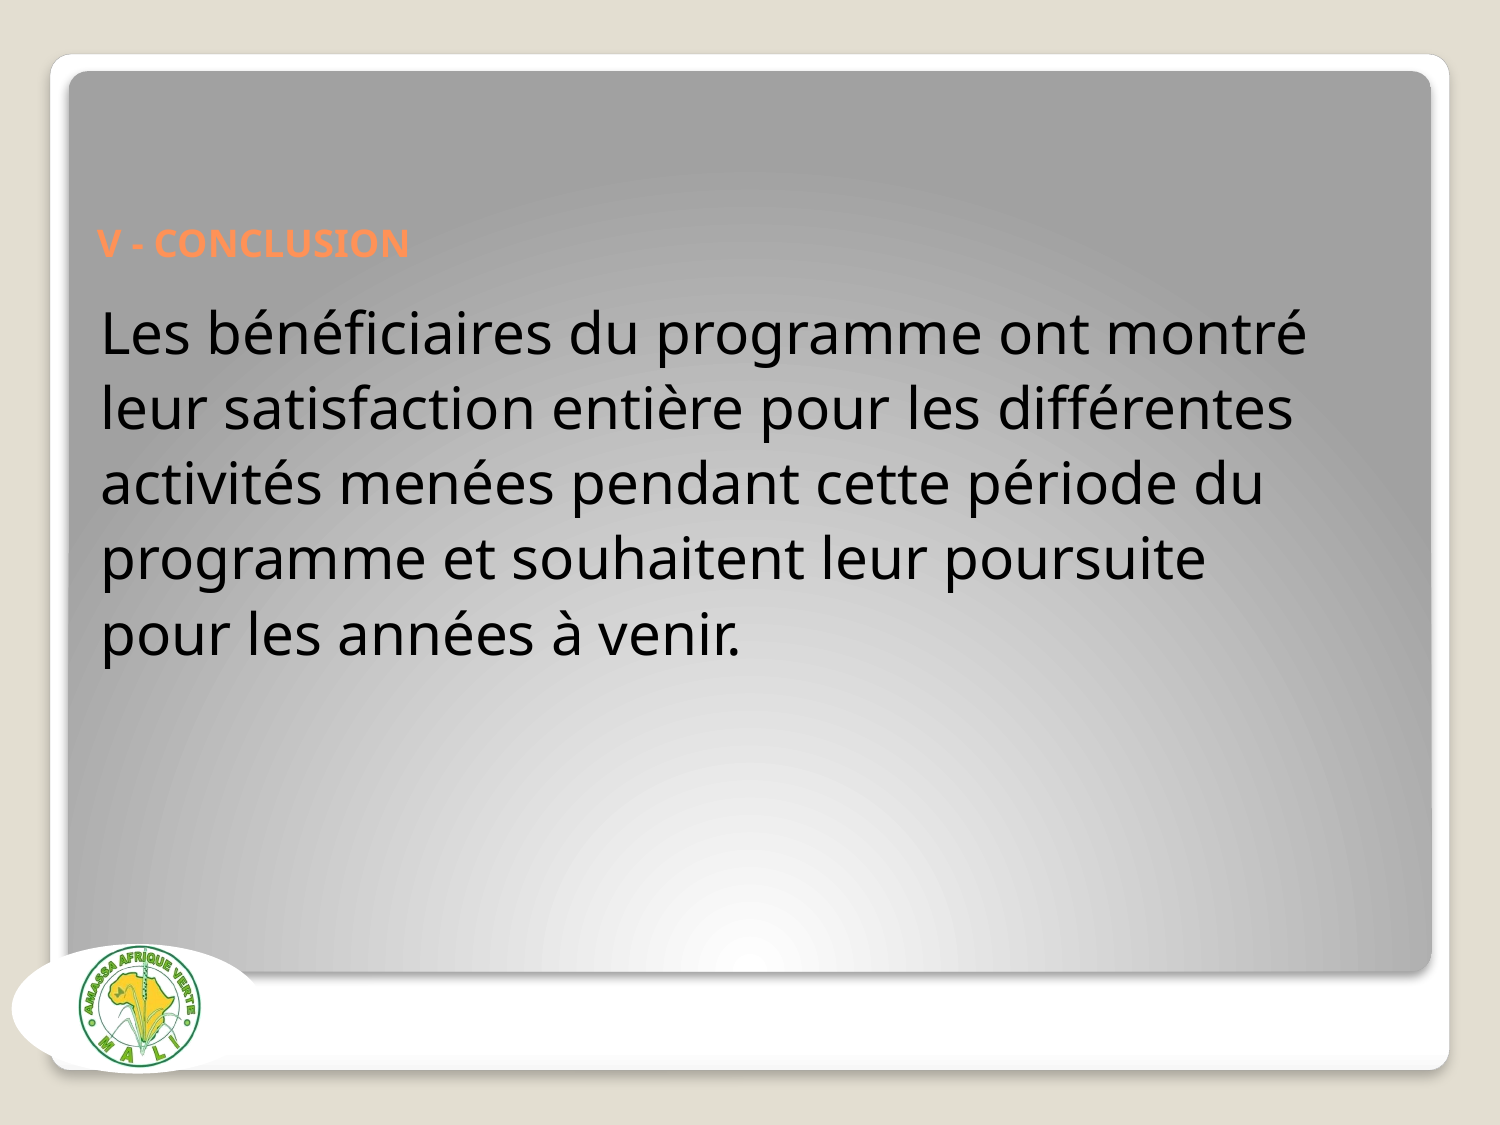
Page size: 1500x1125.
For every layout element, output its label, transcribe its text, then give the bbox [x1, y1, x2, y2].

title V - CONCLUSION [82, 210, 1425, 273]
list Les bénéficiaires du programme ont montré leur satisfaction entière pour les différentes activités menées pendant cette période du programme et souhaitent leur poursuite pour les années à venir. [70, 281, 1413, 739]
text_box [11, 937, 265, 1079]
